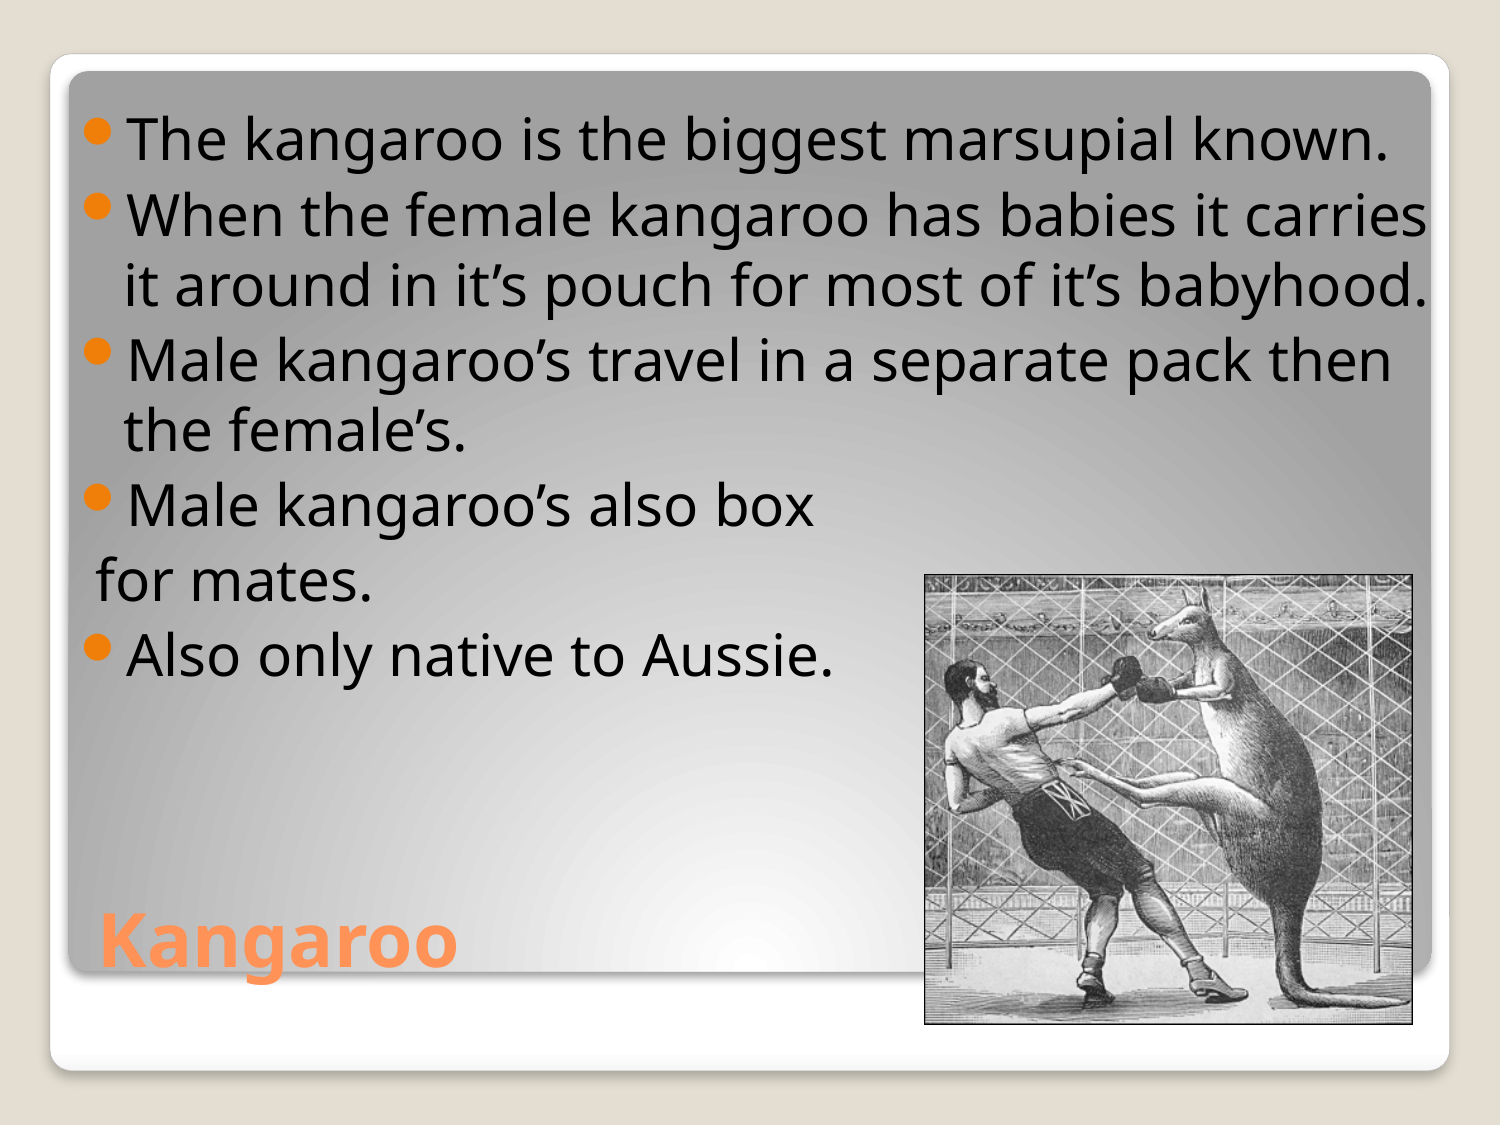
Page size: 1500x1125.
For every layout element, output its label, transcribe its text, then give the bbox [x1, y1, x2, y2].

title Kangaroo [82, 888, 917, 991]
title Kangaroo [1420, 888, 1425, 991]
picture [924, 574, 1413, 1026]
list The kangaroo is the biggest marsupial known. When the female kangaroo has babies it carries it around in it’s pouch for most of it’s babyhood. Male kangaroo’s travel in a separate pack then the female’s. Male kangaroo’s also box for mates. Also only native to Aussie. [49, 87, 1463, 888]
